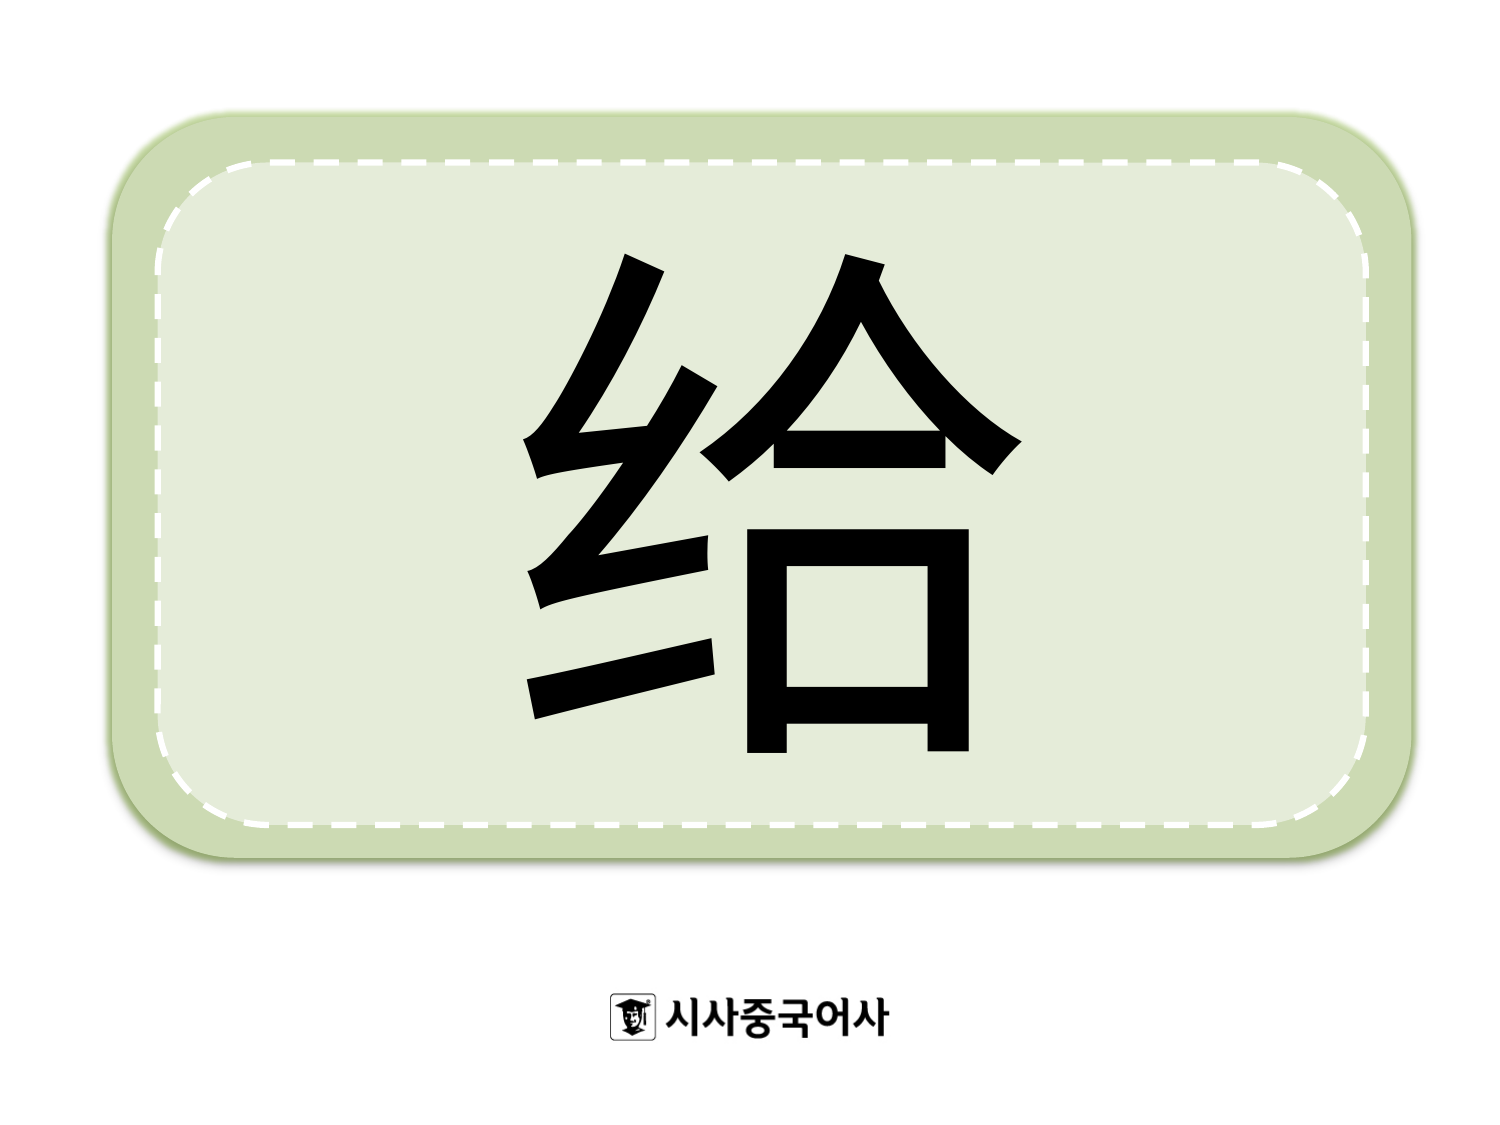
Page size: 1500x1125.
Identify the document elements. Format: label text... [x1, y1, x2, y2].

picture [602, 987, 898, 1047]
text_box 给 [171, 160, 1380, 824]
